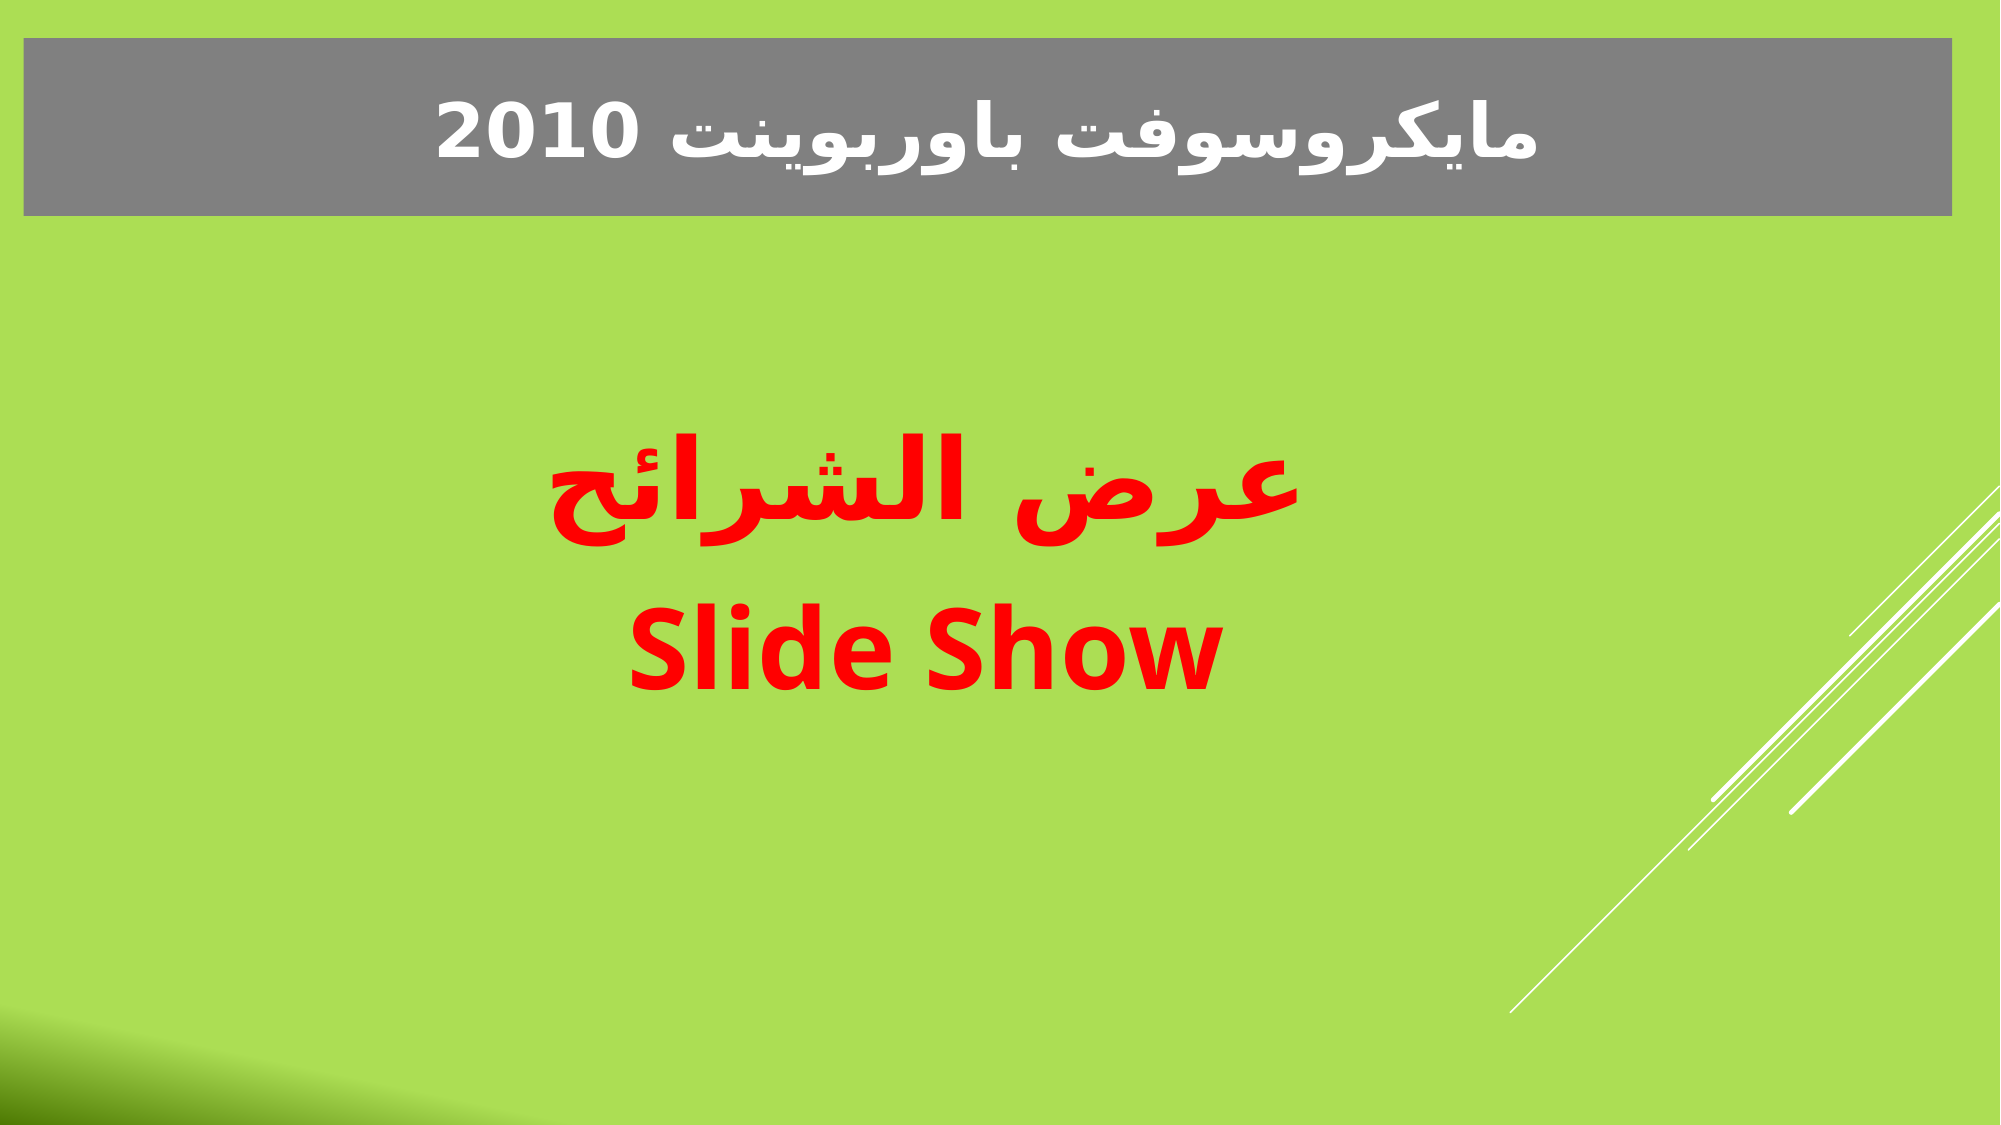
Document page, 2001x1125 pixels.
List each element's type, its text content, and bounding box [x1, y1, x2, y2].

list عرض الشرائح Slide Show [291, 338, 1562, 782]
text_box مايكروسوفت باوربوينت 2010 [23, 38, 1953, 216]
